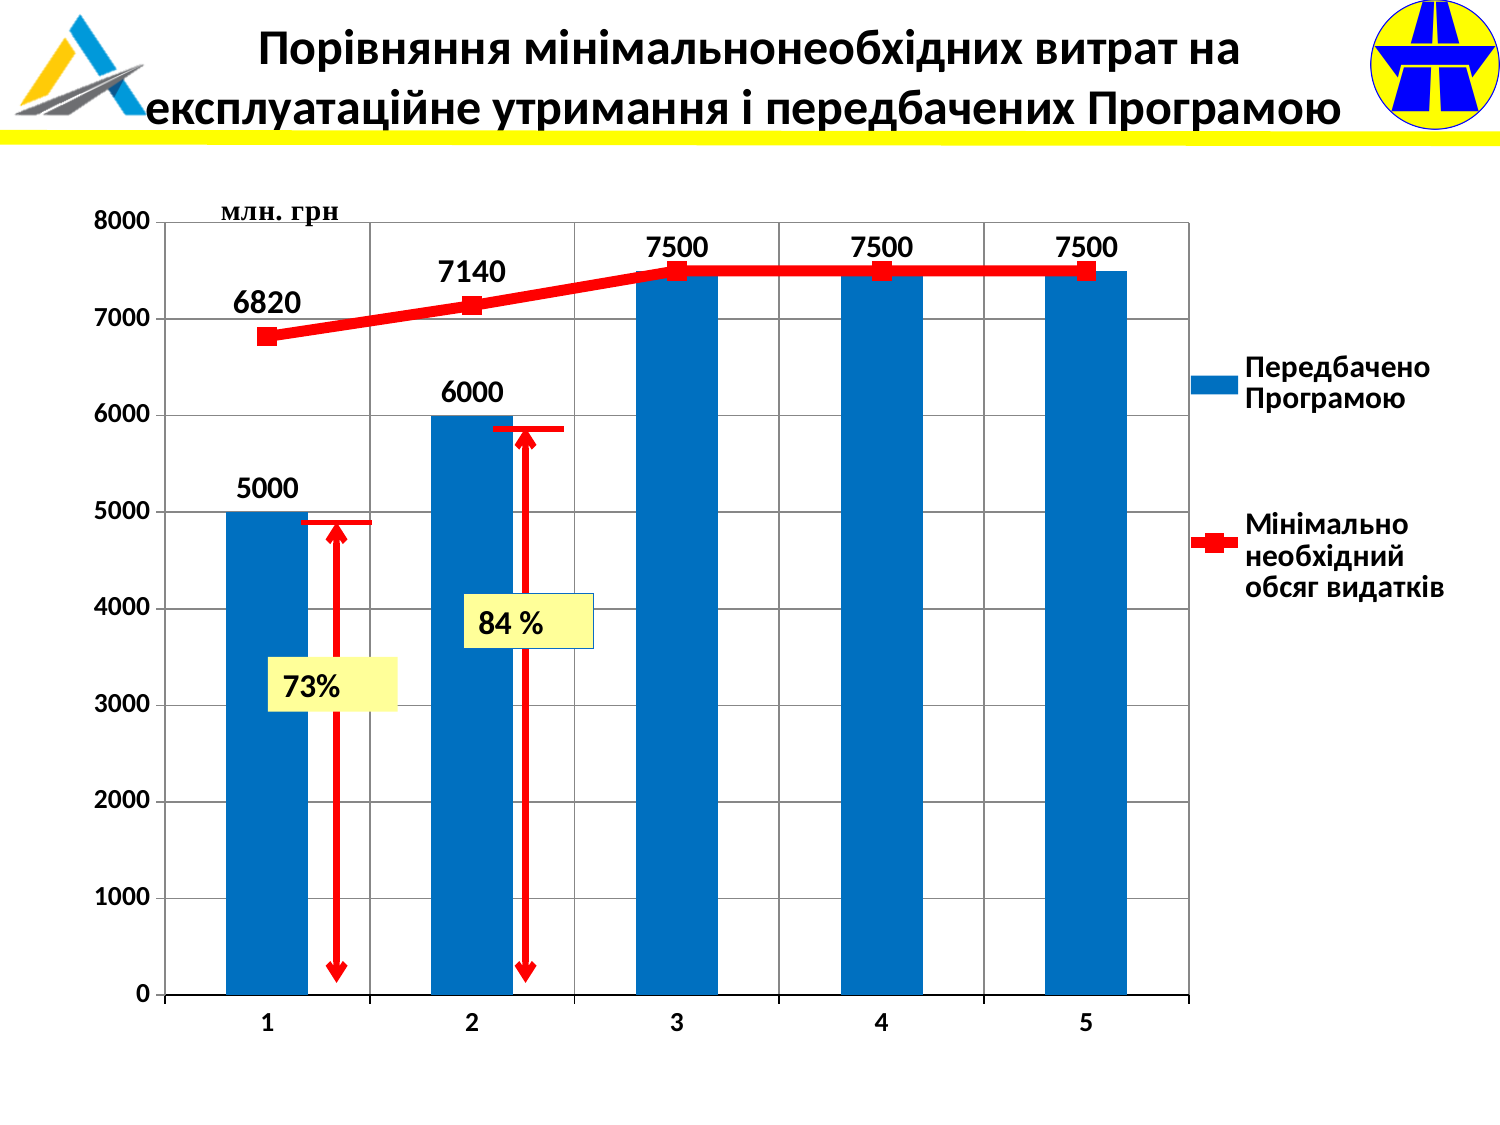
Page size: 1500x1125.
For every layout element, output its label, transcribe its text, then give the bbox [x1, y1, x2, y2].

picture [1369, 0, 1500, 131]
title Порівняння мінімальнонеобхідних витрат на експлуатаційне утримання і передбачених Програмою [161, 0, 1367, 131]
picture [0, 0, 160, 131]
chart [61, 184, 1472, 1086]
